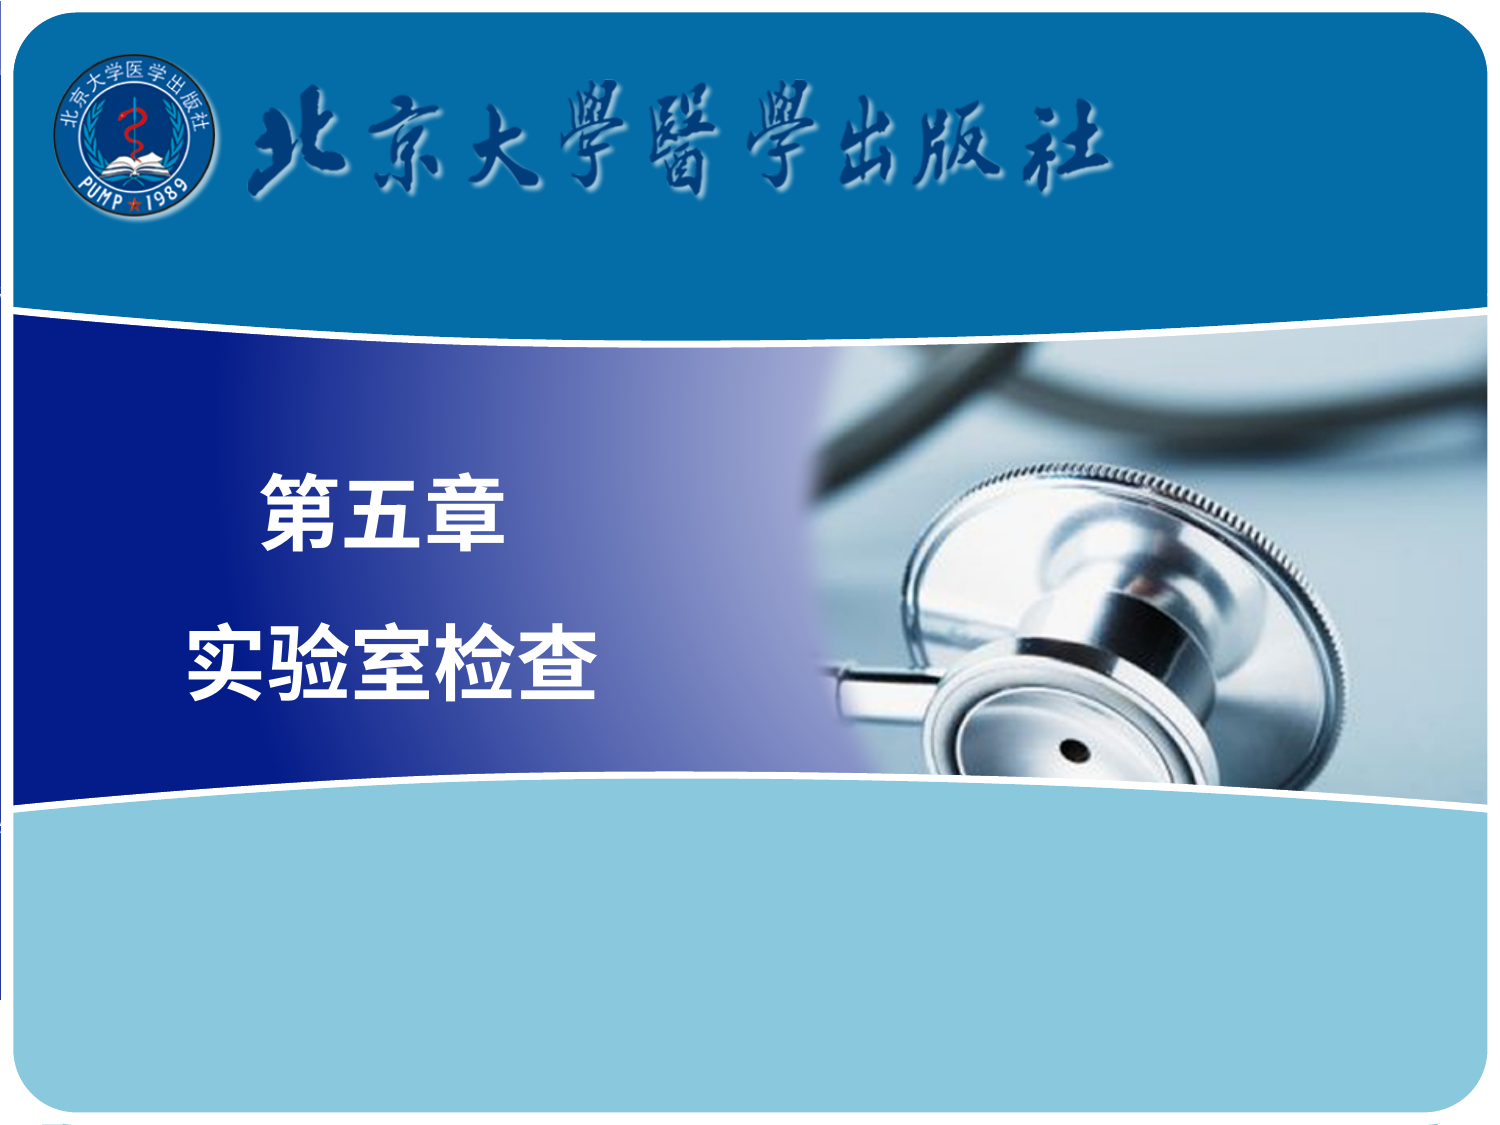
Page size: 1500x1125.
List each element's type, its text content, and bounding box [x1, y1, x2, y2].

picture [14, 315, 1487, 805]
title 第五章 实验室检查 [52, 373, 751, 749]
picture [53, 54, 1117, 225]
